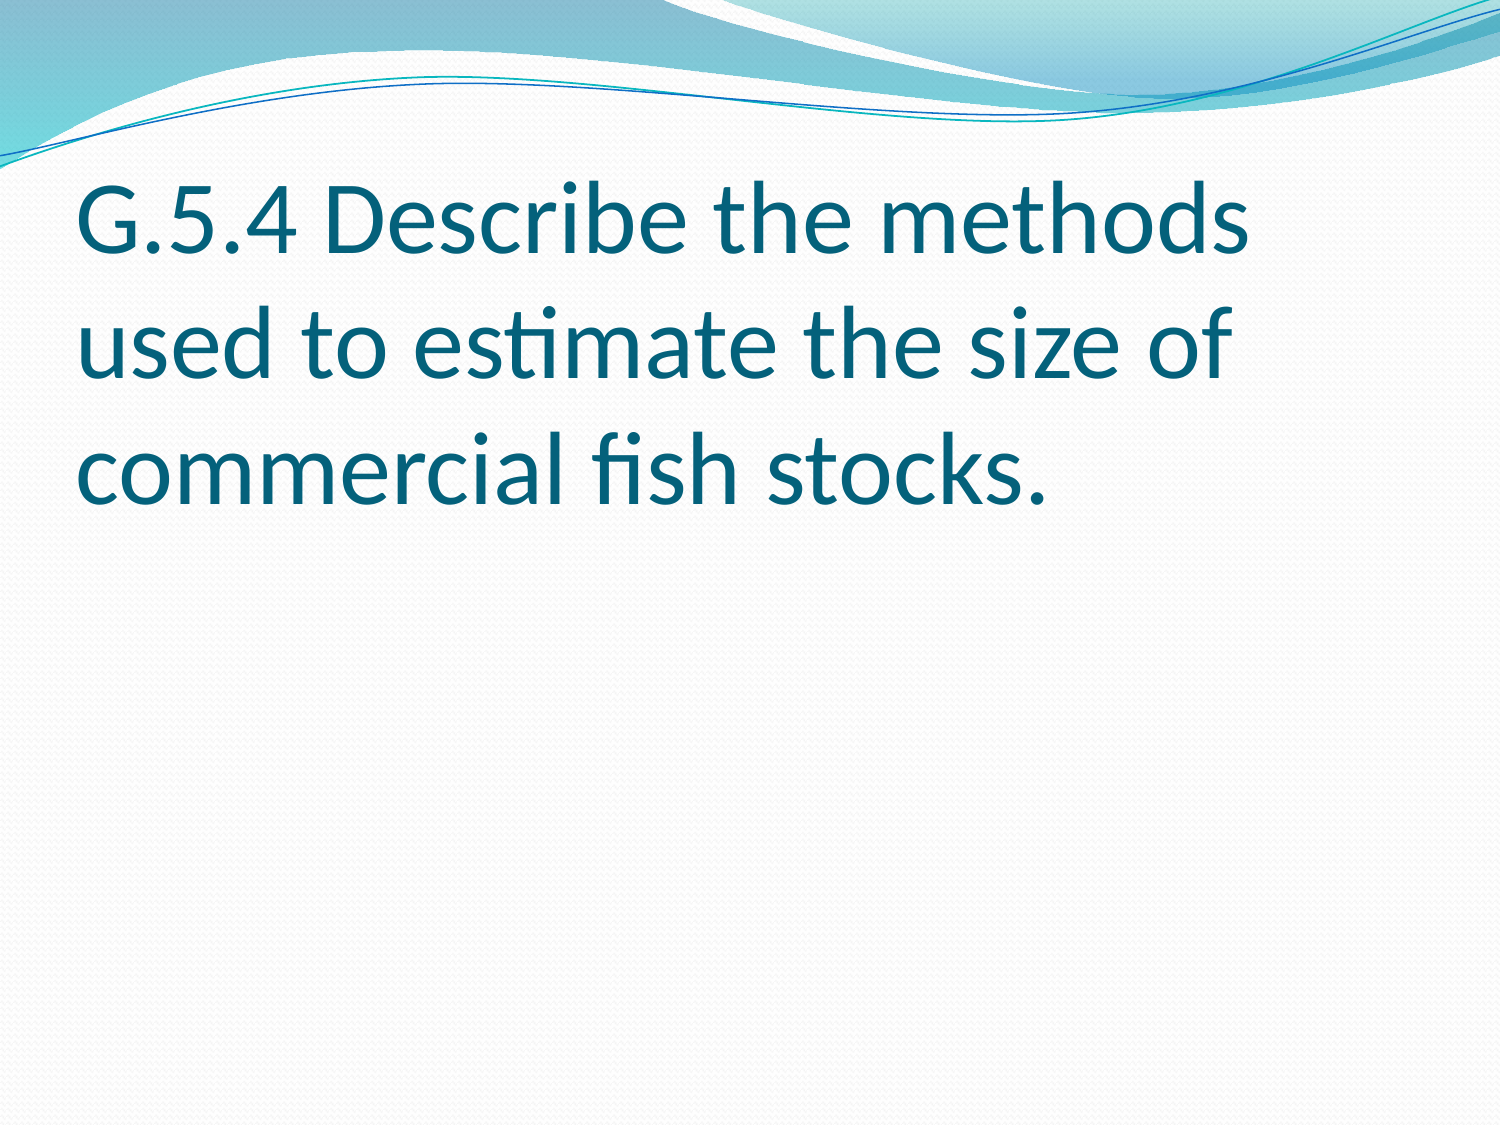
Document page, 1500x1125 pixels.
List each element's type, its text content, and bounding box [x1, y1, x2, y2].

title G.5.4 Describe the methods used to estimate the size of commercial fish stocks. [75, 115, 1438, 525]
